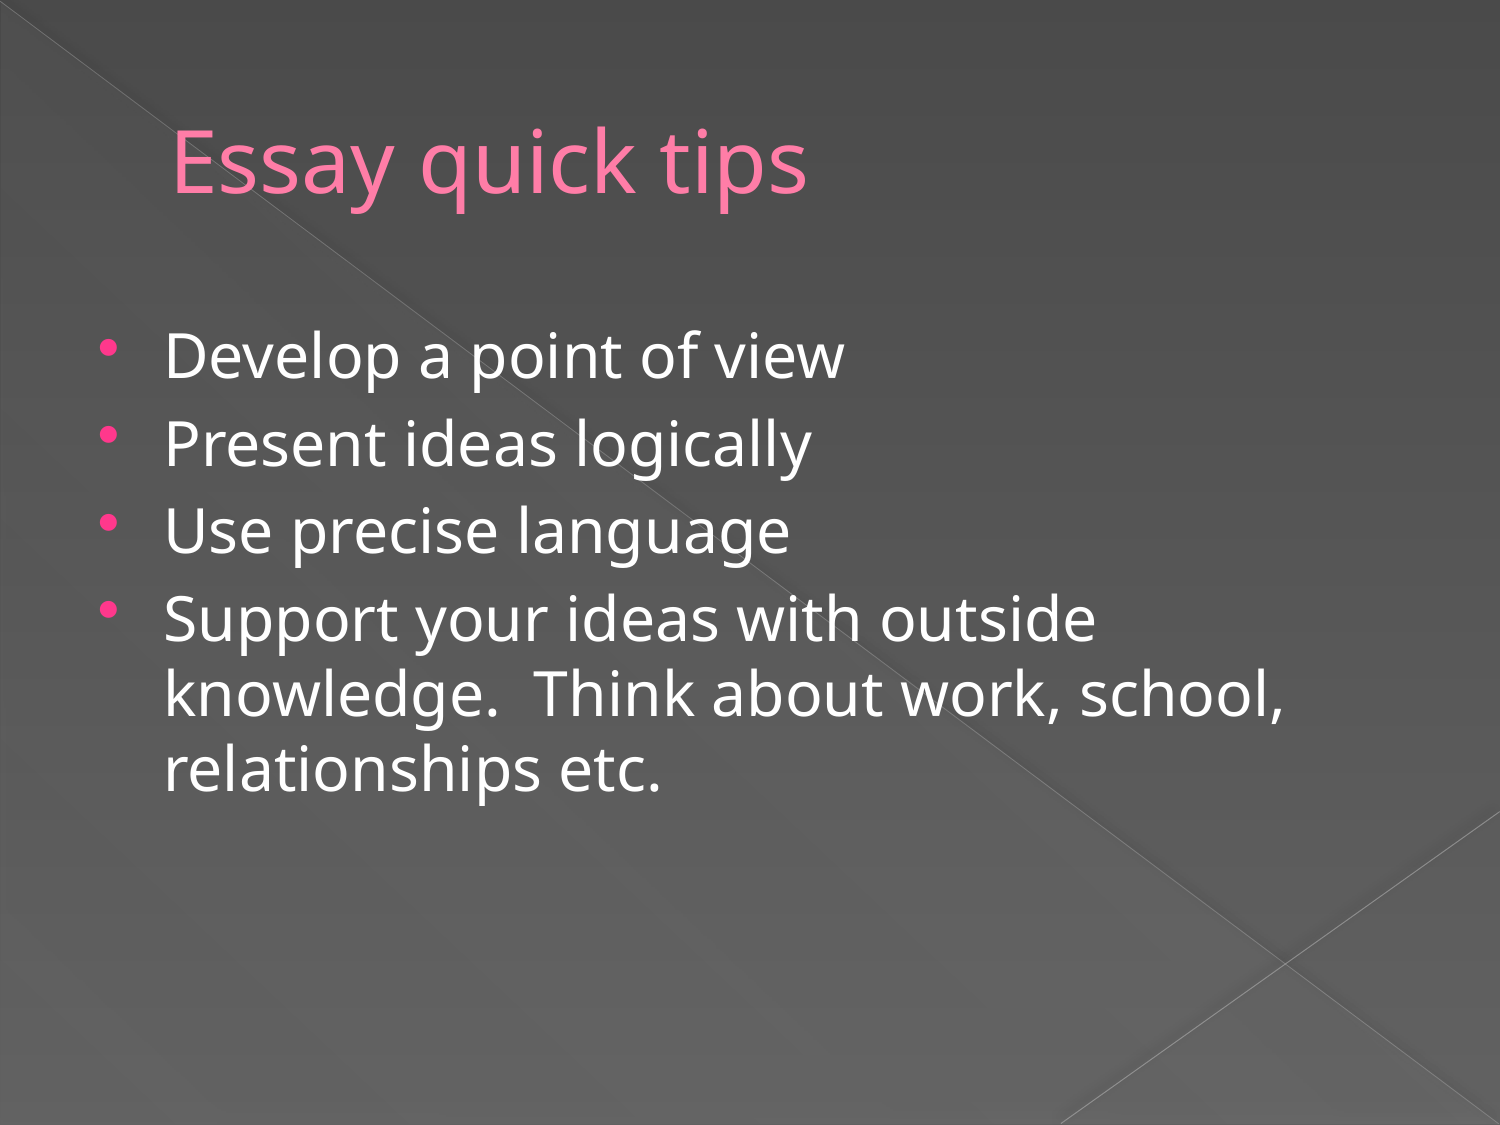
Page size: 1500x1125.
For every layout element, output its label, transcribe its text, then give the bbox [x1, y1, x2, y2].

title Essay quick tips [75, 43, 1425, 274]
list Develop a point of view Present ideas logically Use precise language Support your ideas with outside knowledge. Think about work, school, relationships etc. [75, 308, 1425, 1059]
